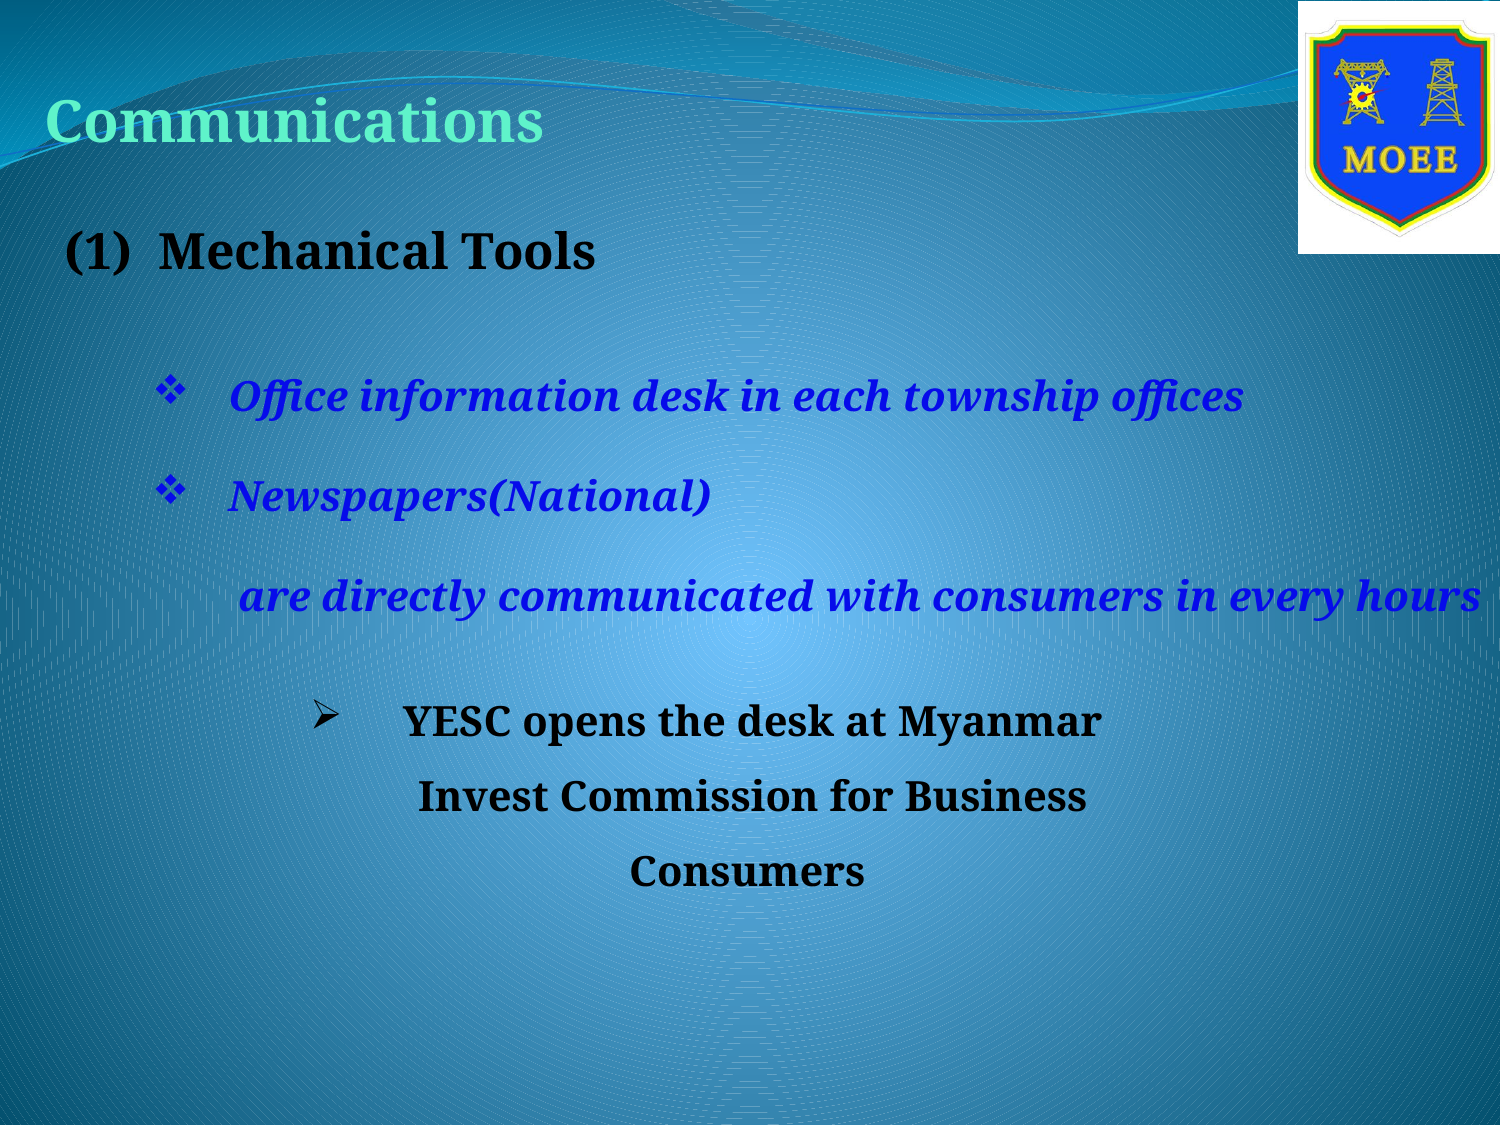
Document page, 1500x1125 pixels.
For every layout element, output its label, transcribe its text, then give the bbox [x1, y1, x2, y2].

text_box Office information desk in each township offices Newspapers(National) are directly communicated with consumers in every hours [137, 312, 1500, 628]
text_box YESC opens the desk at Myanmar Invest Commission for Business Consumers [224, 662, 1188, 903]
text_box Communications [29, 76, 560, 162]
picture [1298, 1, 1500, 254]
text_box (1) Mechanical Tools [49, 212, 713, 288]
